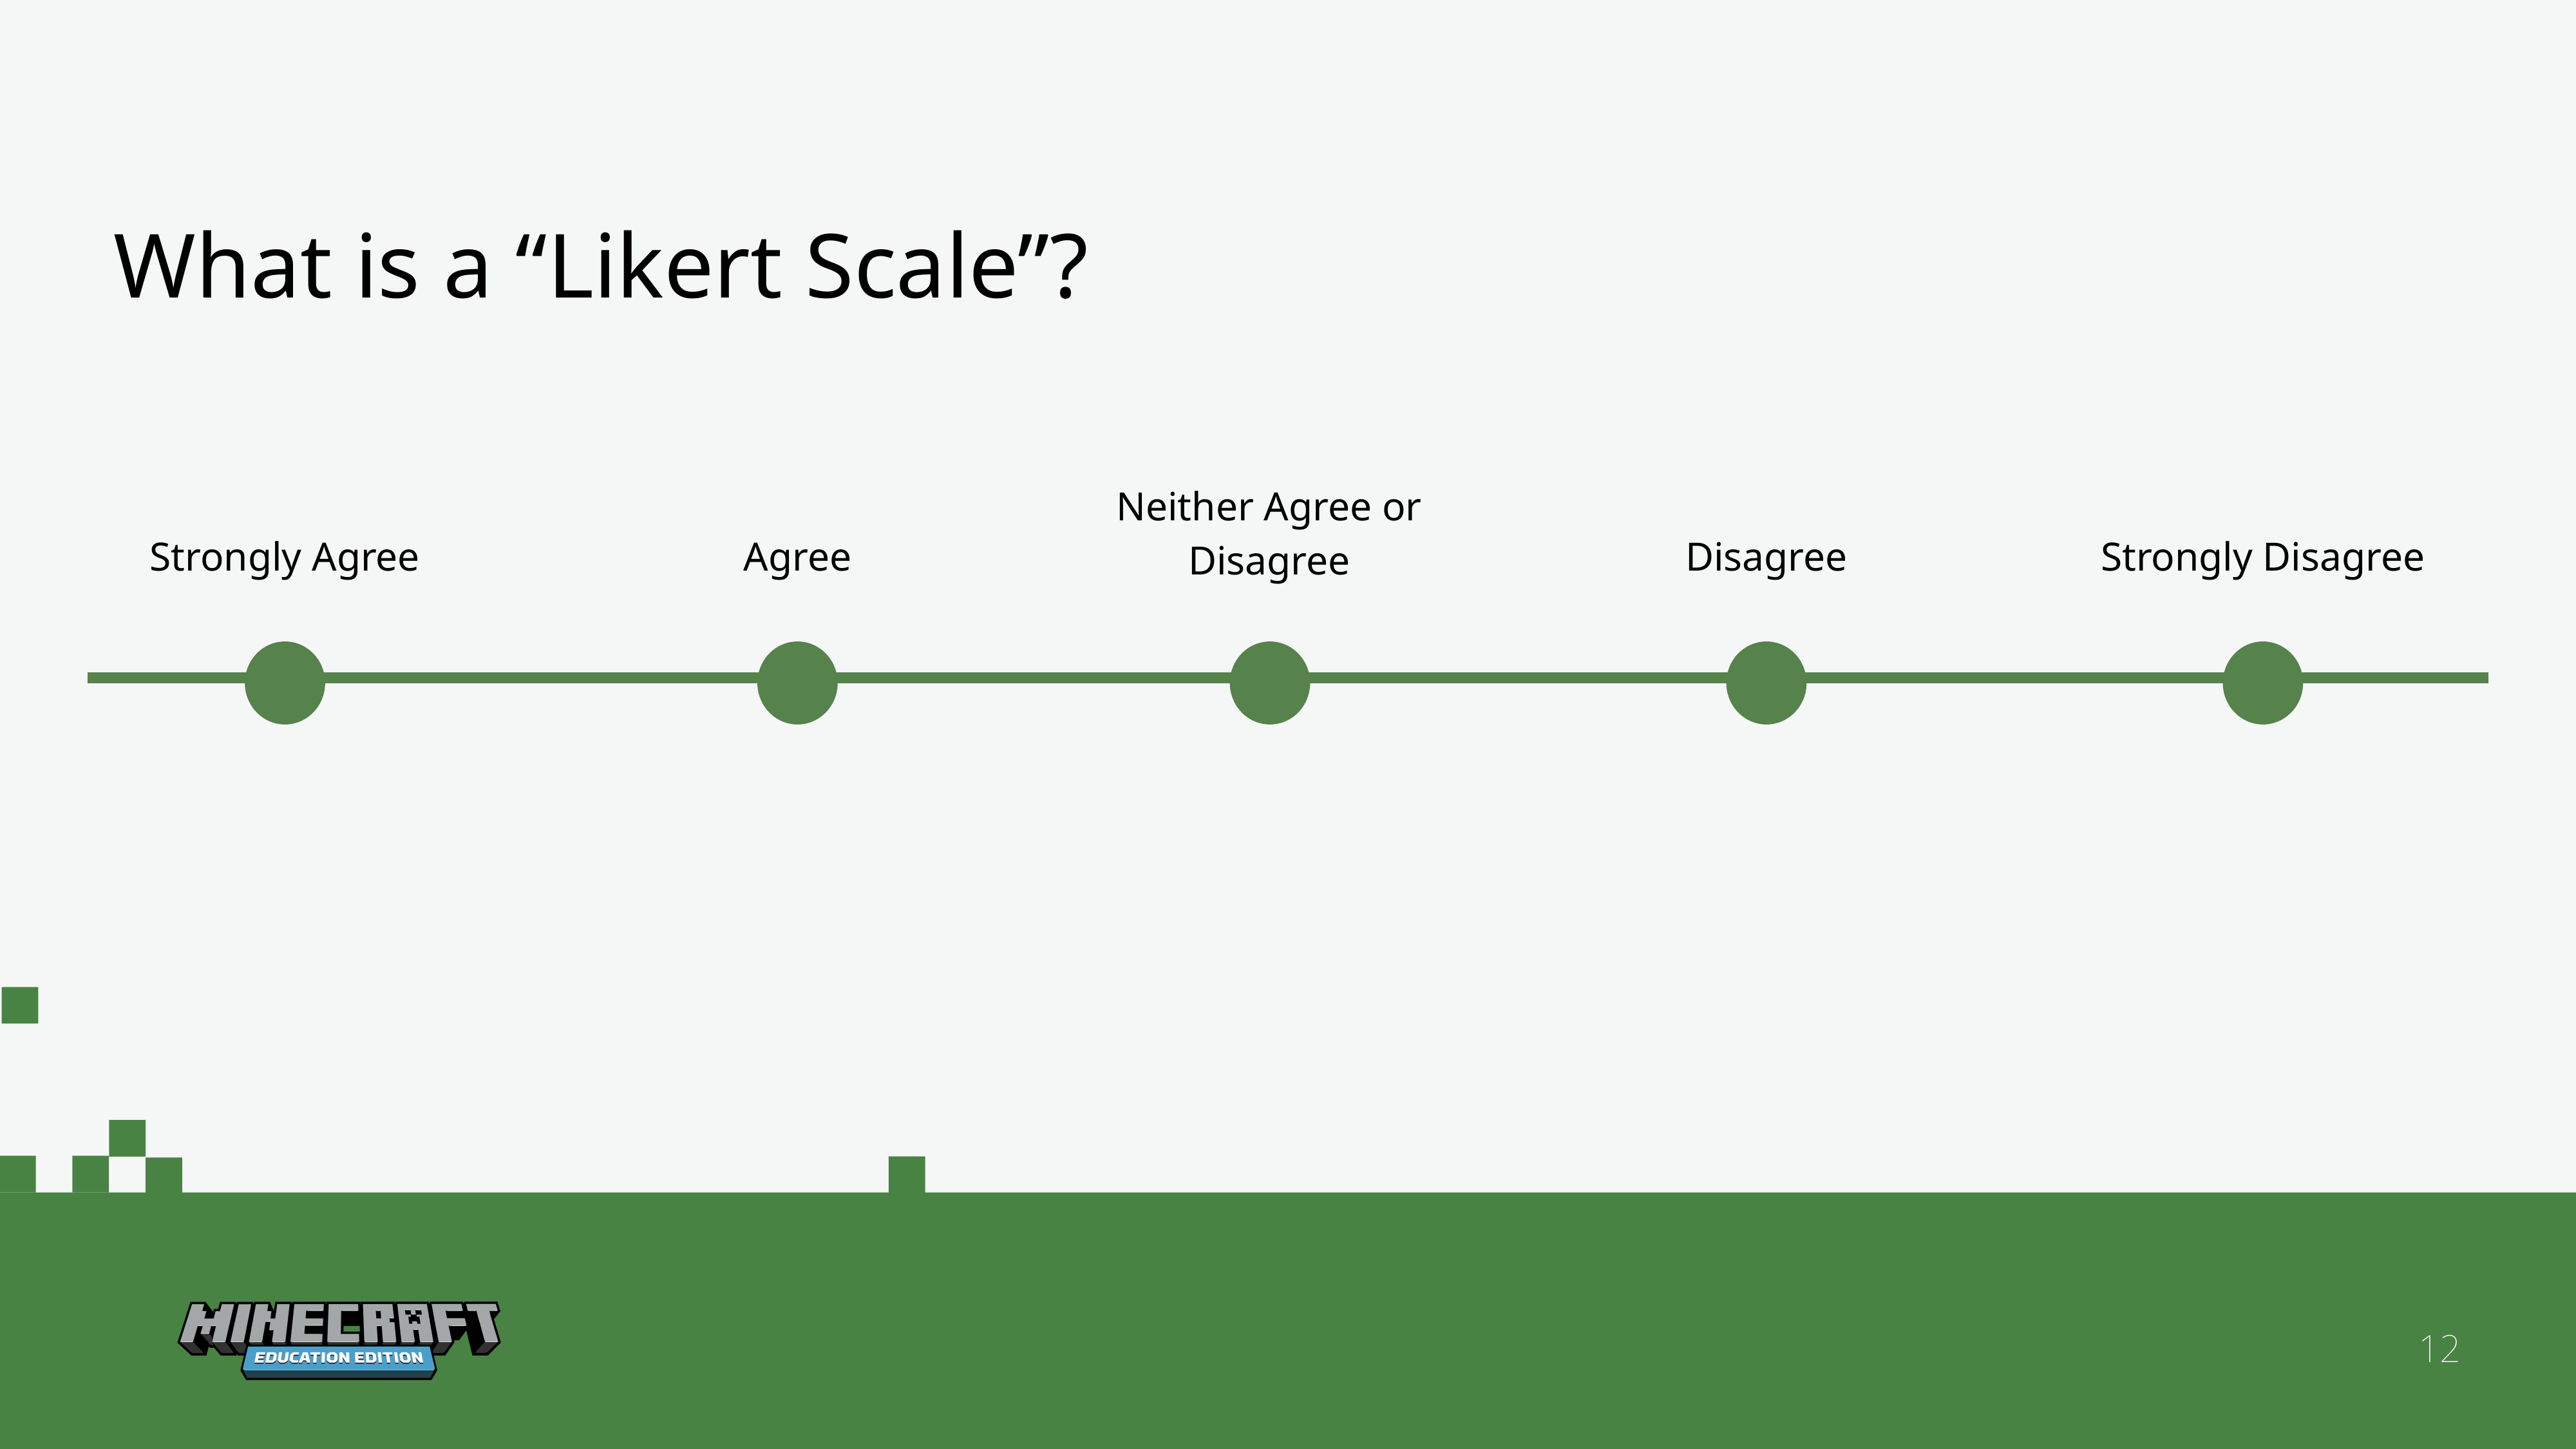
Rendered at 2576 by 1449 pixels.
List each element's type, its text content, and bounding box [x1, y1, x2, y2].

text_box Disagree [1571, 498, 1962, 623]
text_box [2222, 641, 2304, 724]
title What is a “Likert Scale”? [86, 182, 2490, 346]
slide_number 12 [2391, 1298, 2489, 1403]
text_box Agree [602, 498, 992, 646]
text_box [1229, 646, 1311, 724]
picture [177, 1302, 501, 1380]
text_box [1726, 641, 1807, 724]
text_box Neither Agree or Disagree [1074, 449, 1464, 646]
text_box [245, 641, 325, 724]
text_box [757, 646, 838, 724]
text_box Strongly Agree [90, 498, 480, 623]
text_box Strongly Disagree [2068, 498, 2458, 623]
